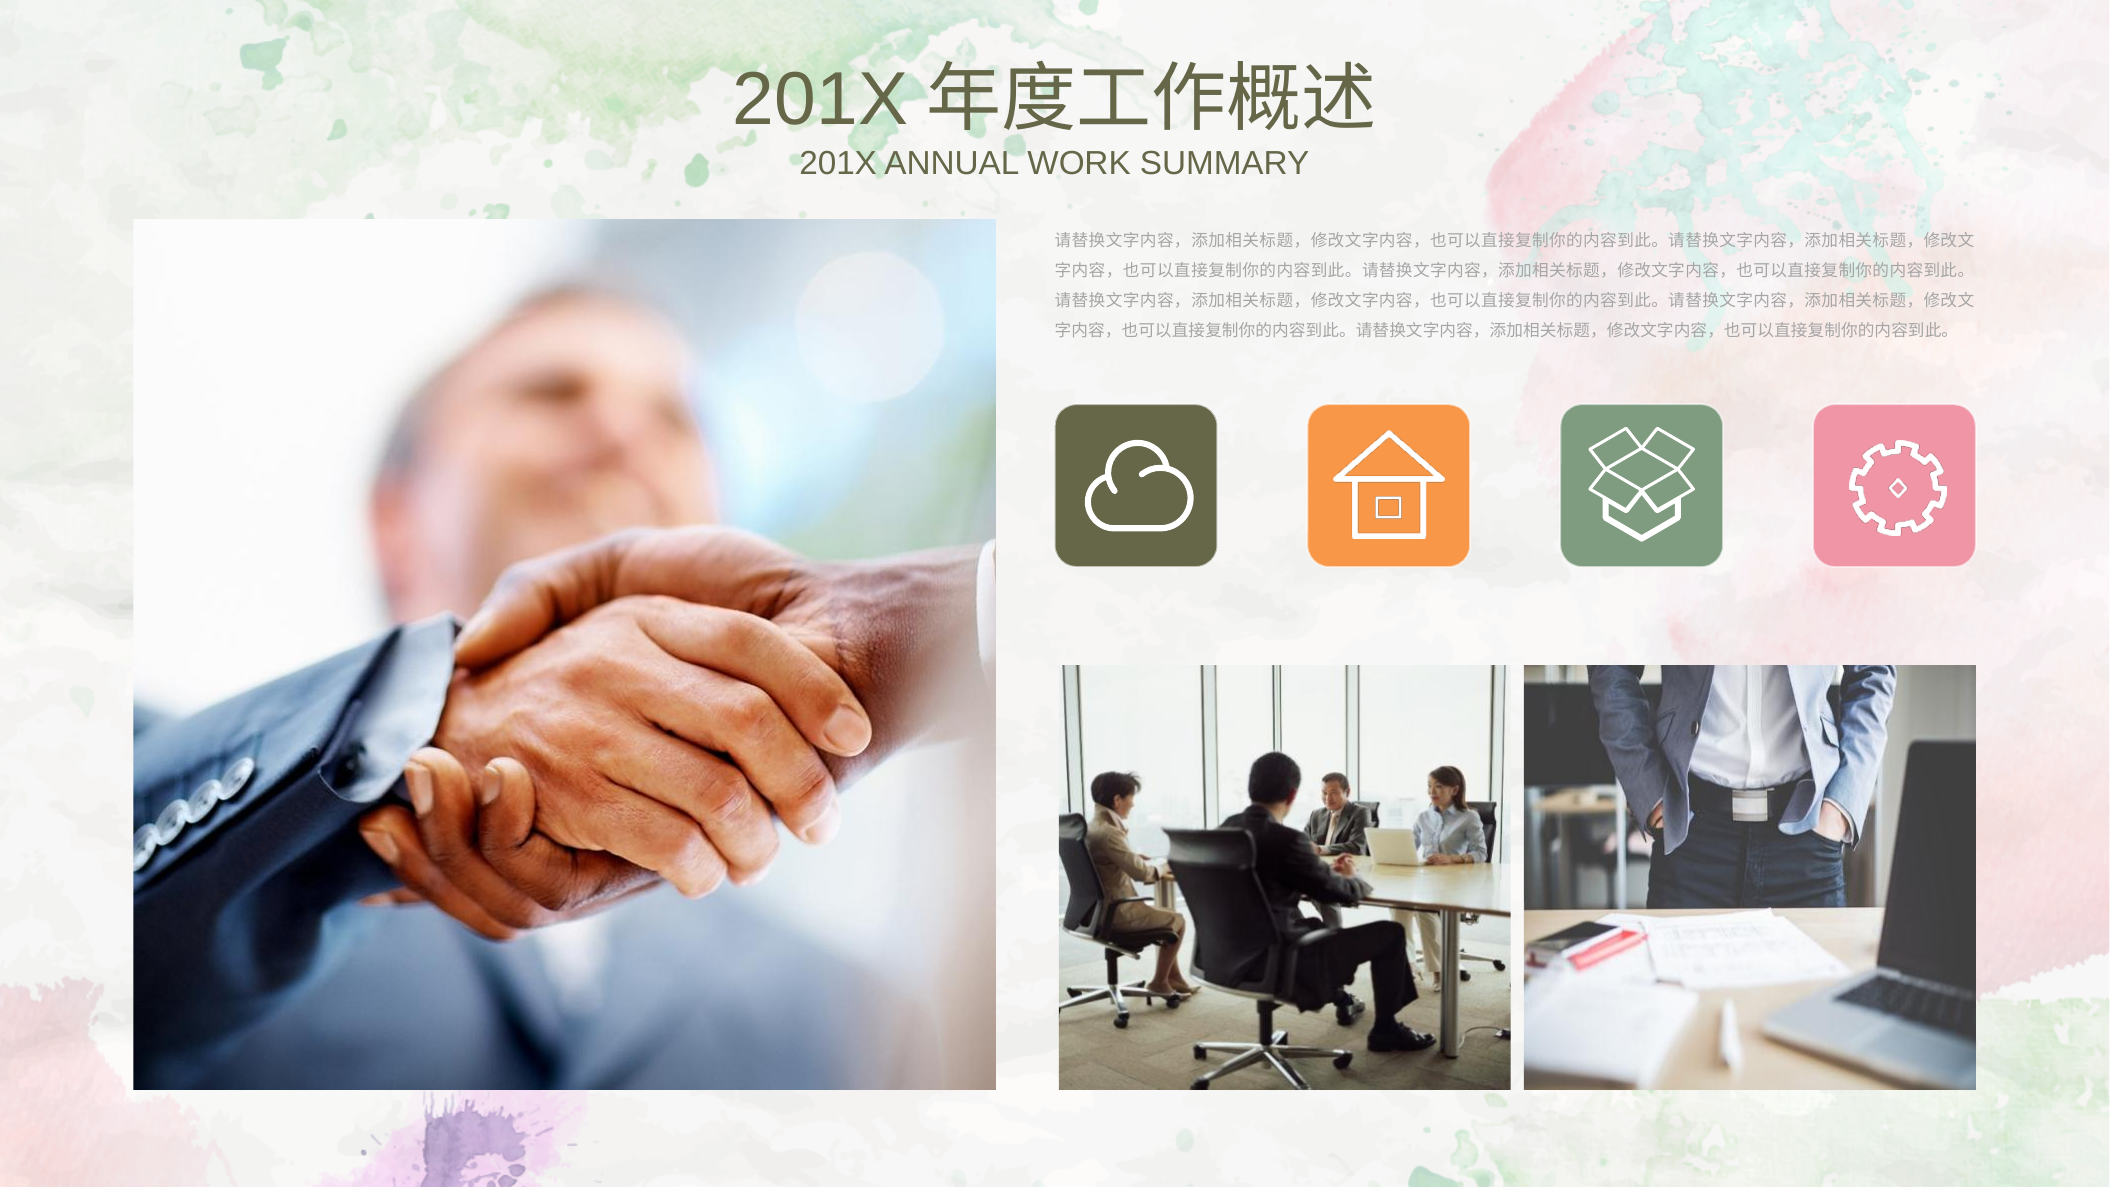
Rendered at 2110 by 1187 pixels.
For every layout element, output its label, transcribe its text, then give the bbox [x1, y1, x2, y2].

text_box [1812, 404, 1976, 568]
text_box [1560, 404, 1724, 568]
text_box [1054, 404, 1218, 568]
text_box [1058, 664, 1512, 1090]
text_box 201X年度工作概述 [703, 49, 1407, 140]
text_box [1307, 404, 1471, 568]
picture [0, 0, 2110, 1187]
text_box [1523, 664, 1977, 1090]
text_box [132, 219, 997, 1090]
text_box 201X ANNUAL WORK SUMMARY [765, 141, 1344, 182]
text_box 请替换文字内容，添加相关标题，修改文字内容，也可以直接复制你的内容到此。请替换文字内容，添加相关标题，修改文字内容，也可以直接复制你的内容到此。请替换文字内容，添加相关标题，修改文字内容，也可以直接复制你的内容到此。请替换文字内容，添加相关标题，修改文字内容，也可以直接复制你的内容到此。请替换文字内容，添加相关标题，修改文字内容，也可以直接复制你的内容到此。请替换文字内容，添加相关标题，修改文字内容，也可以直接复制你的内容到此。 [1054, 219, 1976, 340]
